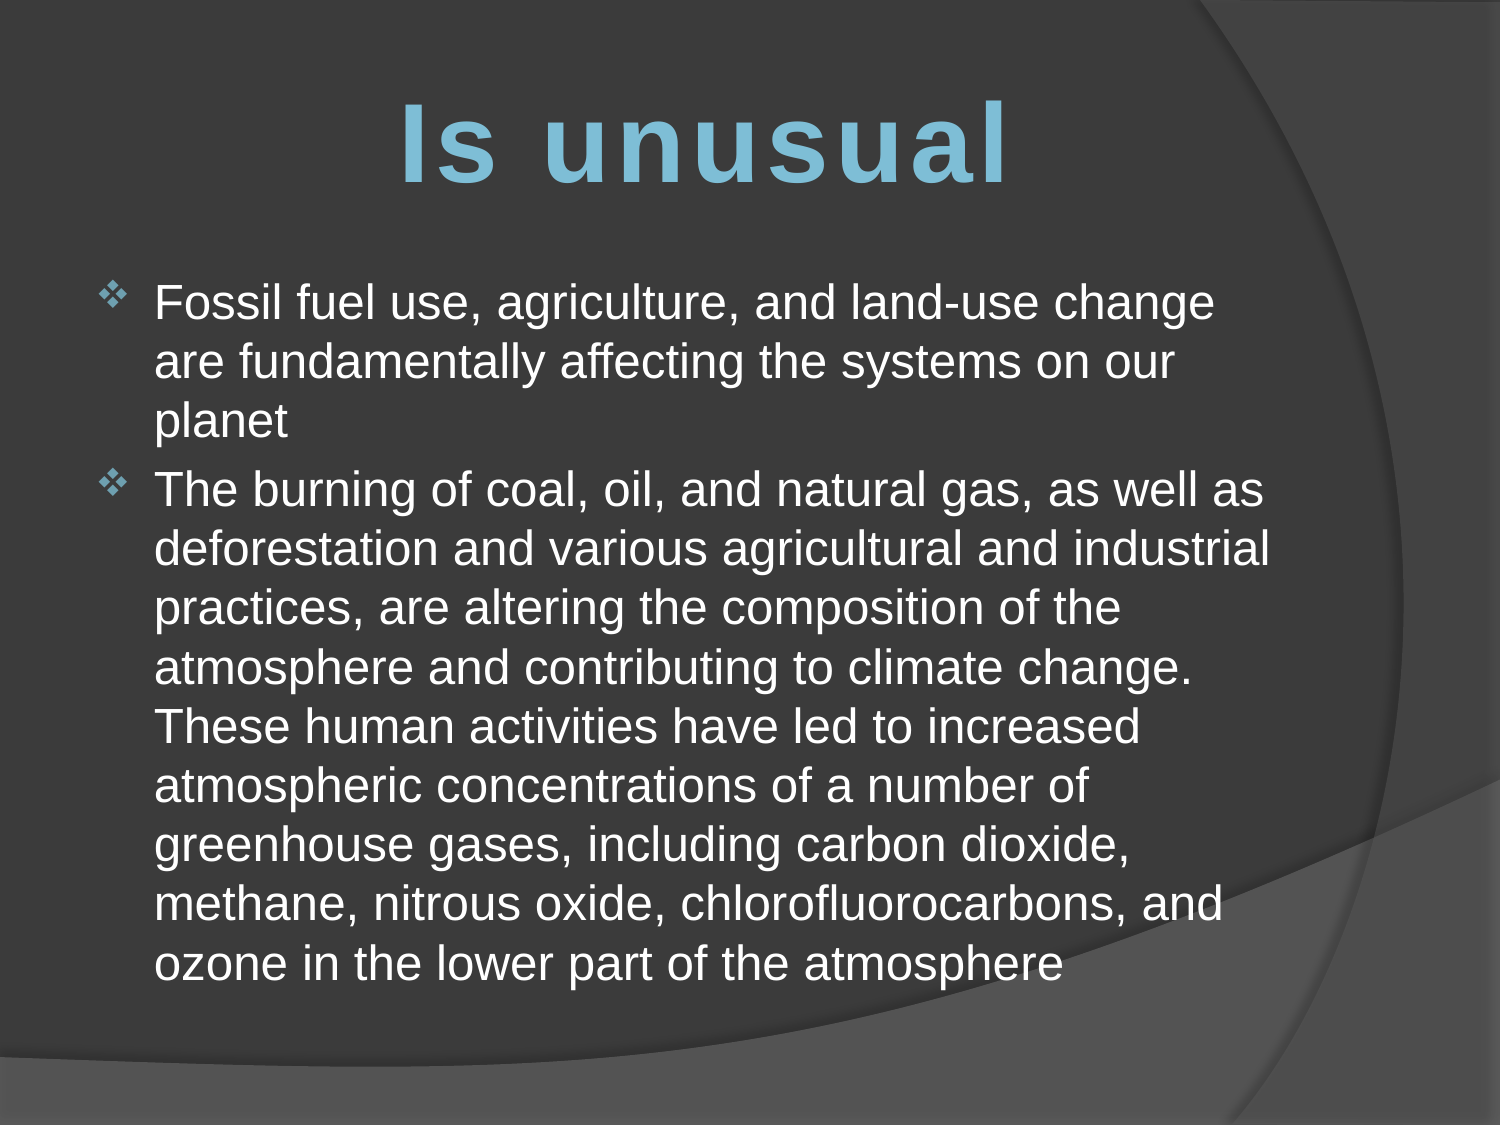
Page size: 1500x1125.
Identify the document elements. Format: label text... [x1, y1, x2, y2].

text_box Is unusual [383, 62, 1027, 213]
list Fossil fuel use, agriculture, and land-use change are fundamentally affecting the systems on our planet The burning of coal, oil, and natural gas, as well as deforestation and various agricultural and industrial practices, are altering the composition of the atmosphere and contributing to climate change. These human activities have led to increased atmospheric concentrations of a number of greenhouse gases, including carbon dioxide, methane, nitrous oxide, chlorofluorocarbons, and ozone in the lower part of the atmosphere [75, 262, 1300, 1005]
